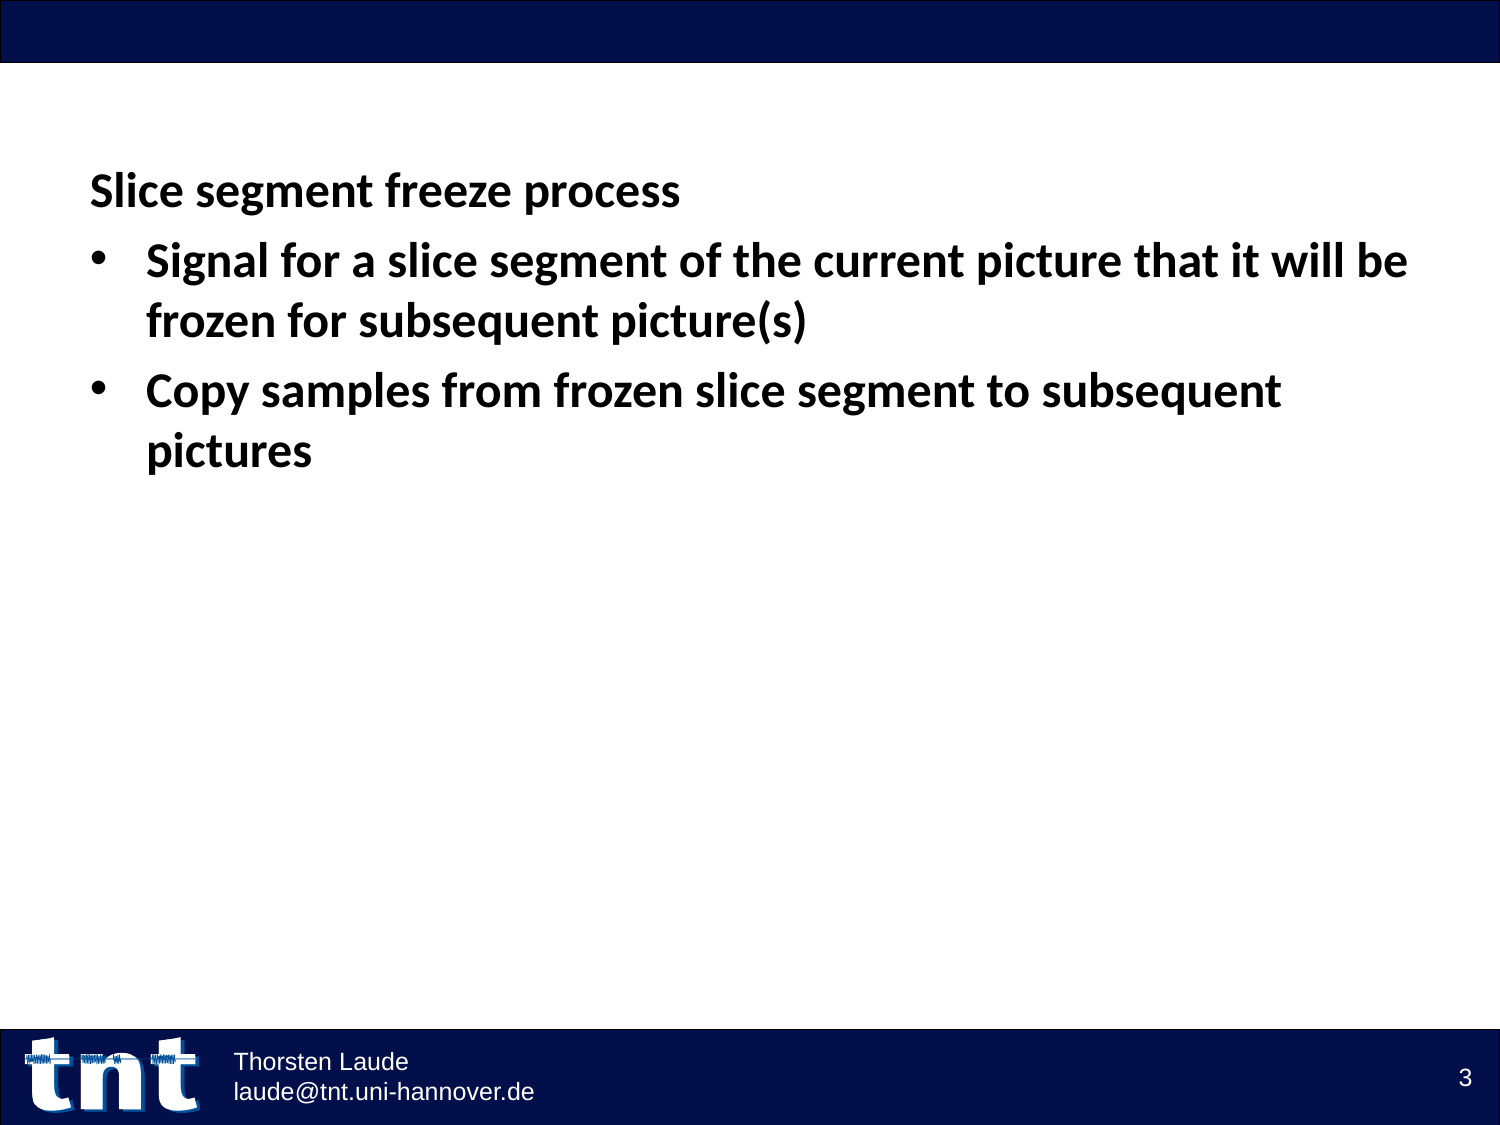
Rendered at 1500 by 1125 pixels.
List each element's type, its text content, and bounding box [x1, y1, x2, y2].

footer Thorsten Laude laude@tnt.uni-hannover.de [218, 1037, 609, 1113]
list Slice segment freeze process Signal for a slice segment of the current picture that it will be frozen for subsequent picture(s) Copy samples from frozen slice segment to subsequent pictures [75, 149, 1425, 963]
slide_number 3 [1362, 1046, 1488, 1107]
